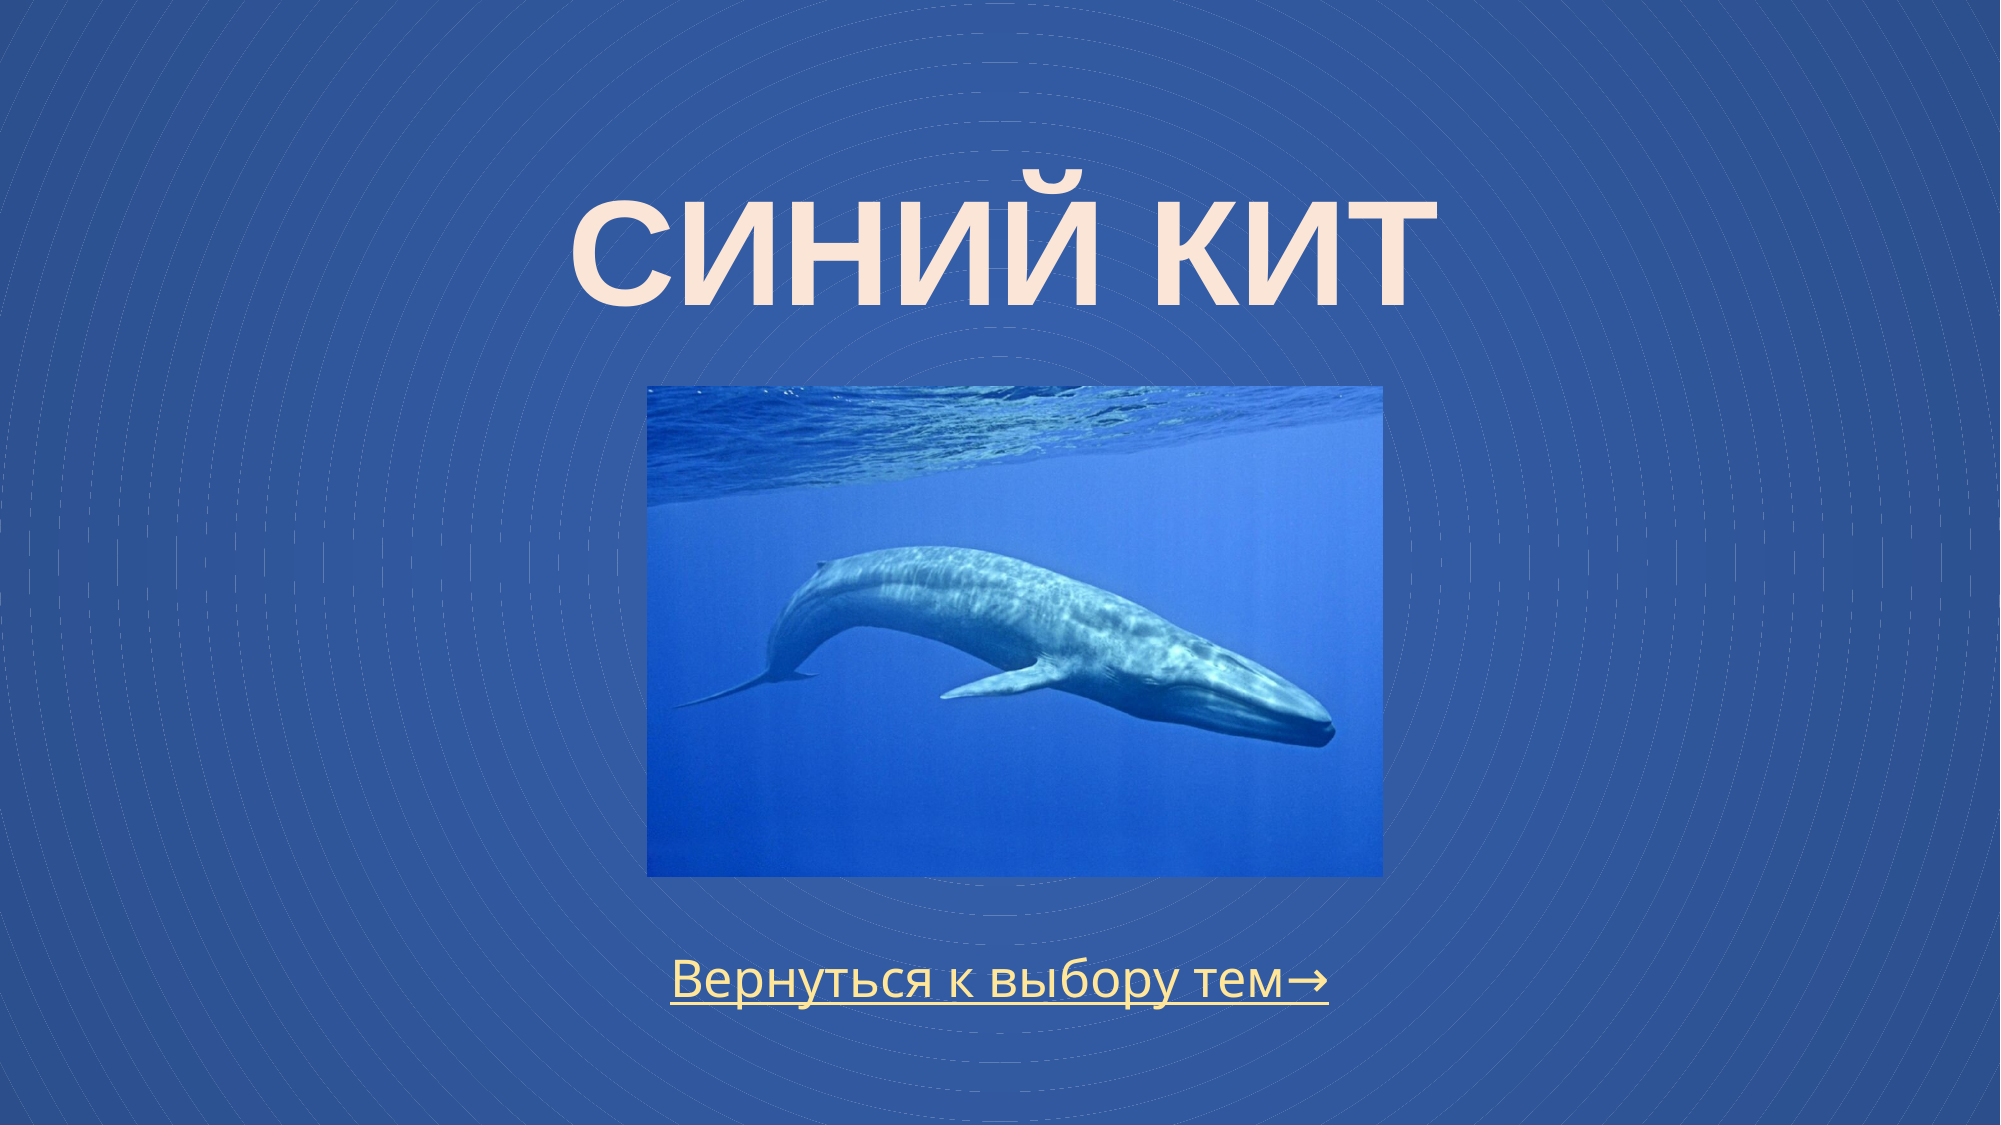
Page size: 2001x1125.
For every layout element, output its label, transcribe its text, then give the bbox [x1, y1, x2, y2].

picture [647, 386, 1383, 877]
title СИНИЙ КИТ [120, 132, 1886, 381]
text_box Вернуться к выбору тем→ [655, 938, 1345, 1016]
